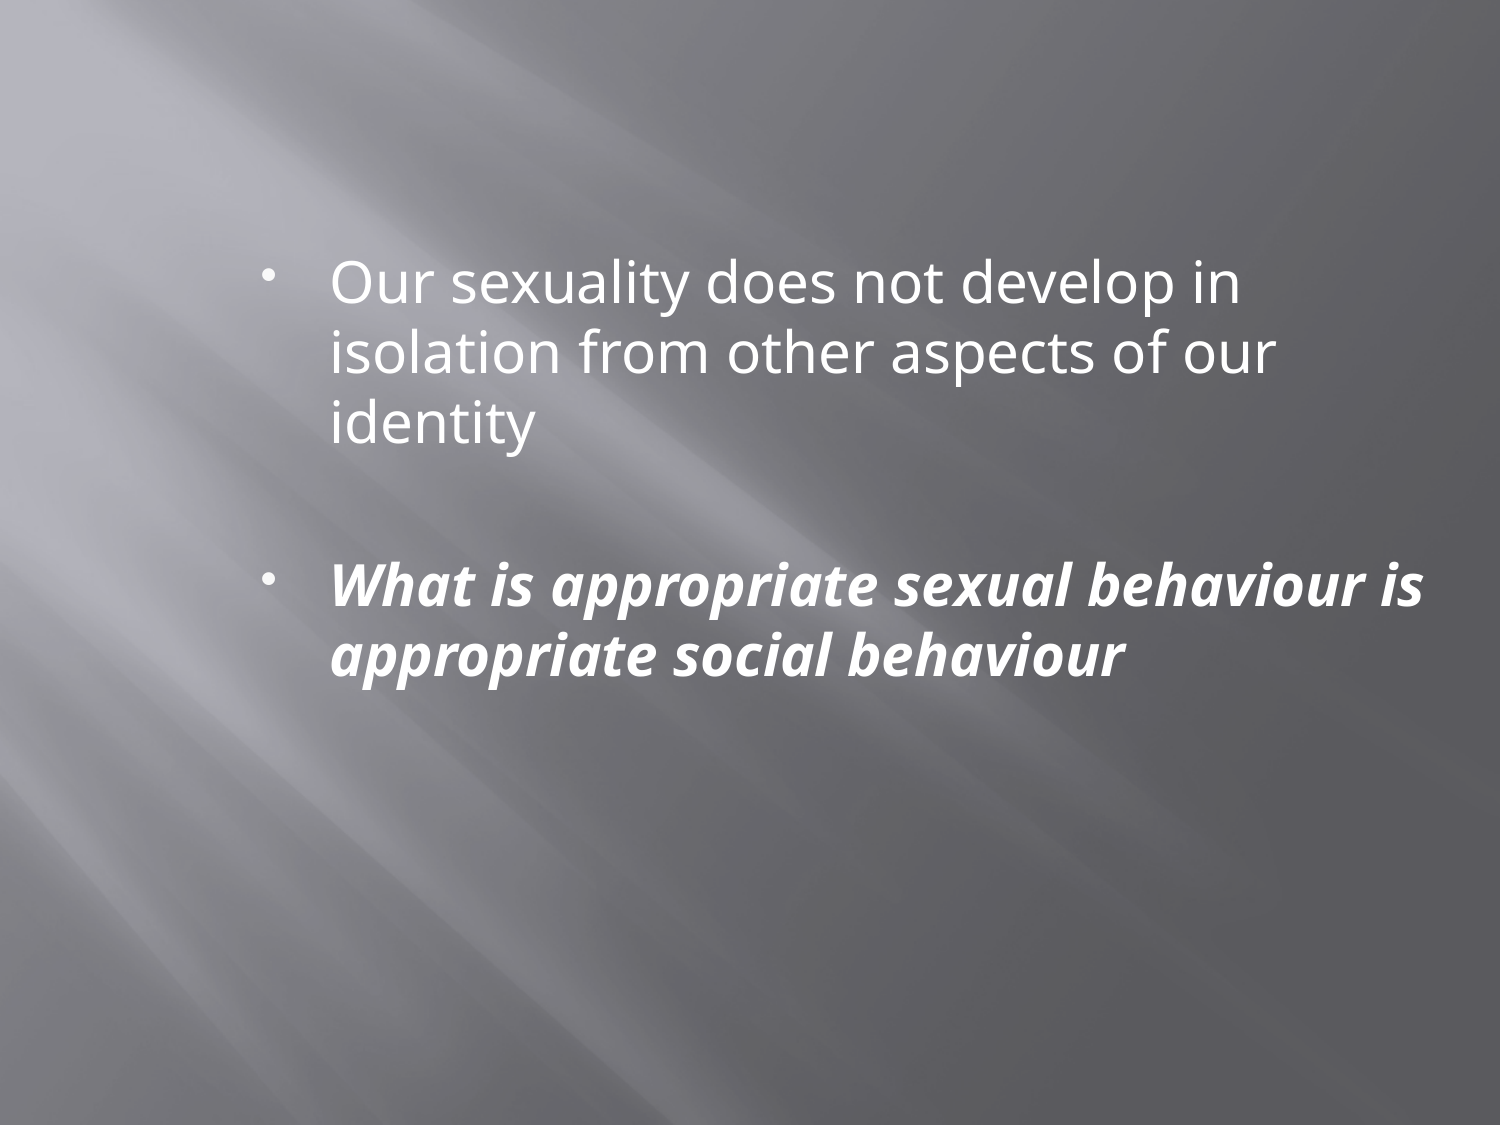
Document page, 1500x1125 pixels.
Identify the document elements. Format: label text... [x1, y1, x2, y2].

list Our sexuality does not develop in isolation from other aspects of our identity What is appropriate sexual behaviour is appropriate social behaviour [225, 237, 1500, 988]
